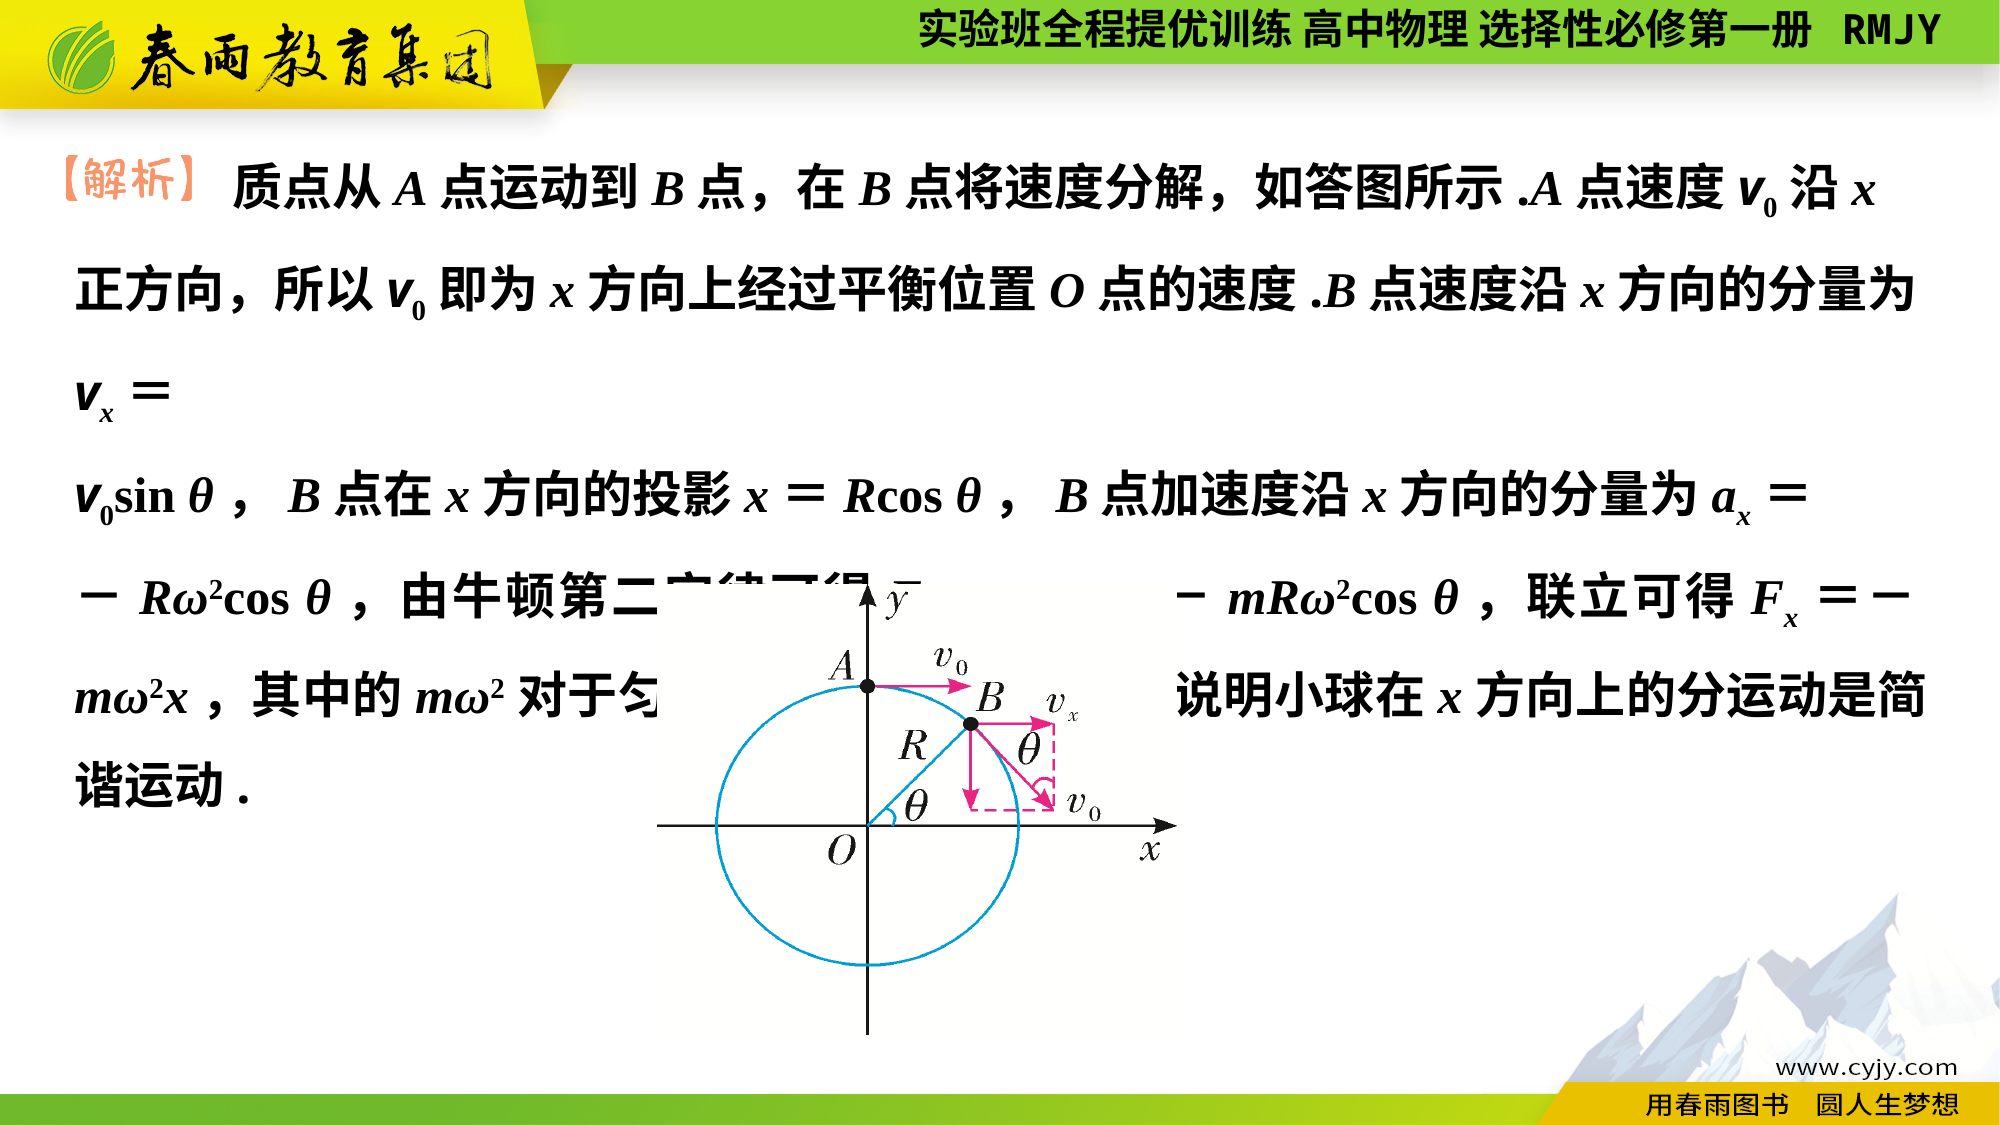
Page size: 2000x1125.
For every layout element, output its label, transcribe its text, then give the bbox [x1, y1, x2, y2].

picture [0, 0, 2000, 1125]
list 质点从A点运动到B点，在B点将速度分解，如答图所示.A点速度v0沿x正方向，所以v0即为x方向上经过平衡位置O点的速度.B点速度沿x方向的分量为vx＝ v0sin θ，B点在x方向的投影x＝Rcos θ，B点加速度沿x方向的分量为ax＝ －Rω2cos θ，由牛顿第二定律可得Fx＝max＝－mRω2cos θ，联立可得Fx＝－mω2x，其中的mω2对于匀速圆周运动是不变的，说明小球在x方向上的分运动是简谐运动. [59, 113, 1944, 584]
